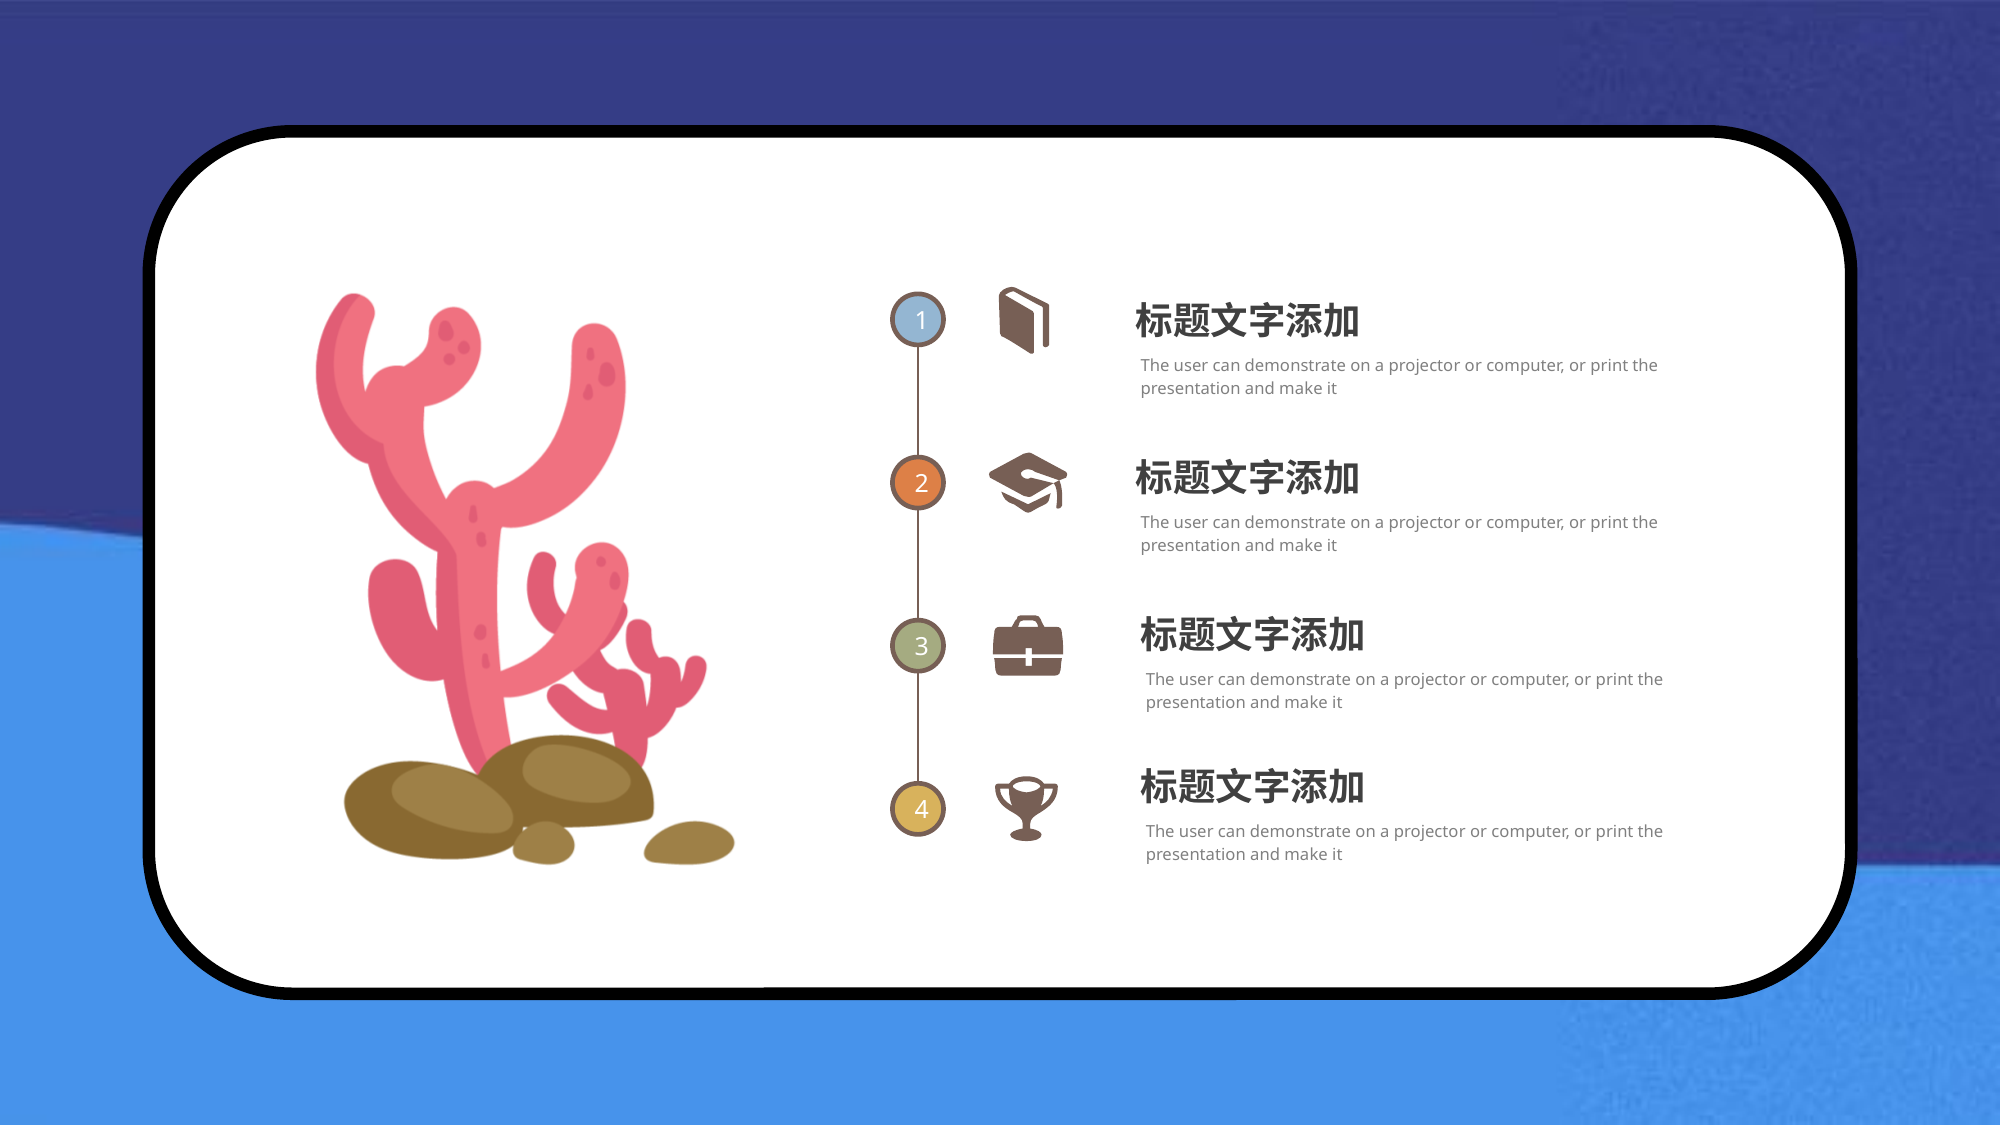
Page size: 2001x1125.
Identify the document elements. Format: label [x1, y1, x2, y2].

text_box [1120, 280, 1694, 405]
picture [0, 0, 2000, 1125]
text_box [1125, 594, 1699, 719]
text_box [1120, 437, 1694, 562]
text_box [1125, 746, 1699, 871]
